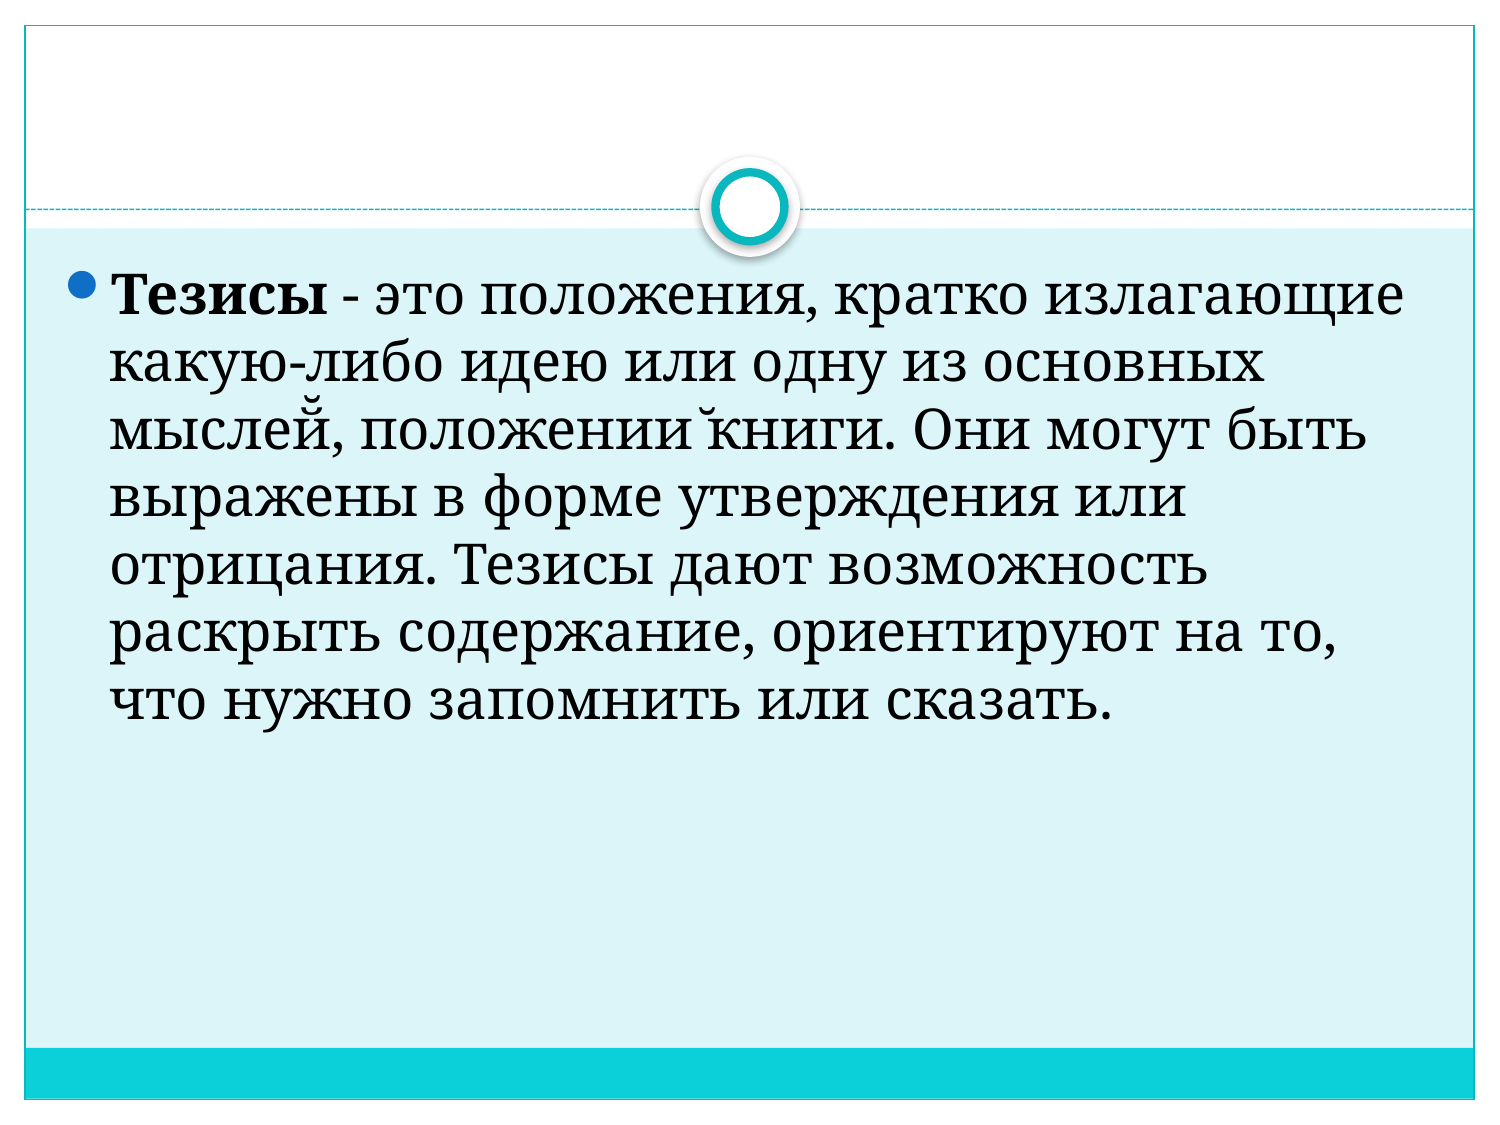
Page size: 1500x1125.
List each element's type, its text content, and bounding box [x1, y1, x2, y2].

list Тезисы - это положения, кратко излагающие какую-либо идею или одну из основных мыслей̆, положении ̆книги. Они могут быть выражены в форме утверждения или отрицания. Тезисы дают возможность раскрыть содержание, ориентируют на то, что нужно запомнить или сказать. [49, 250, 1445, 1001]
